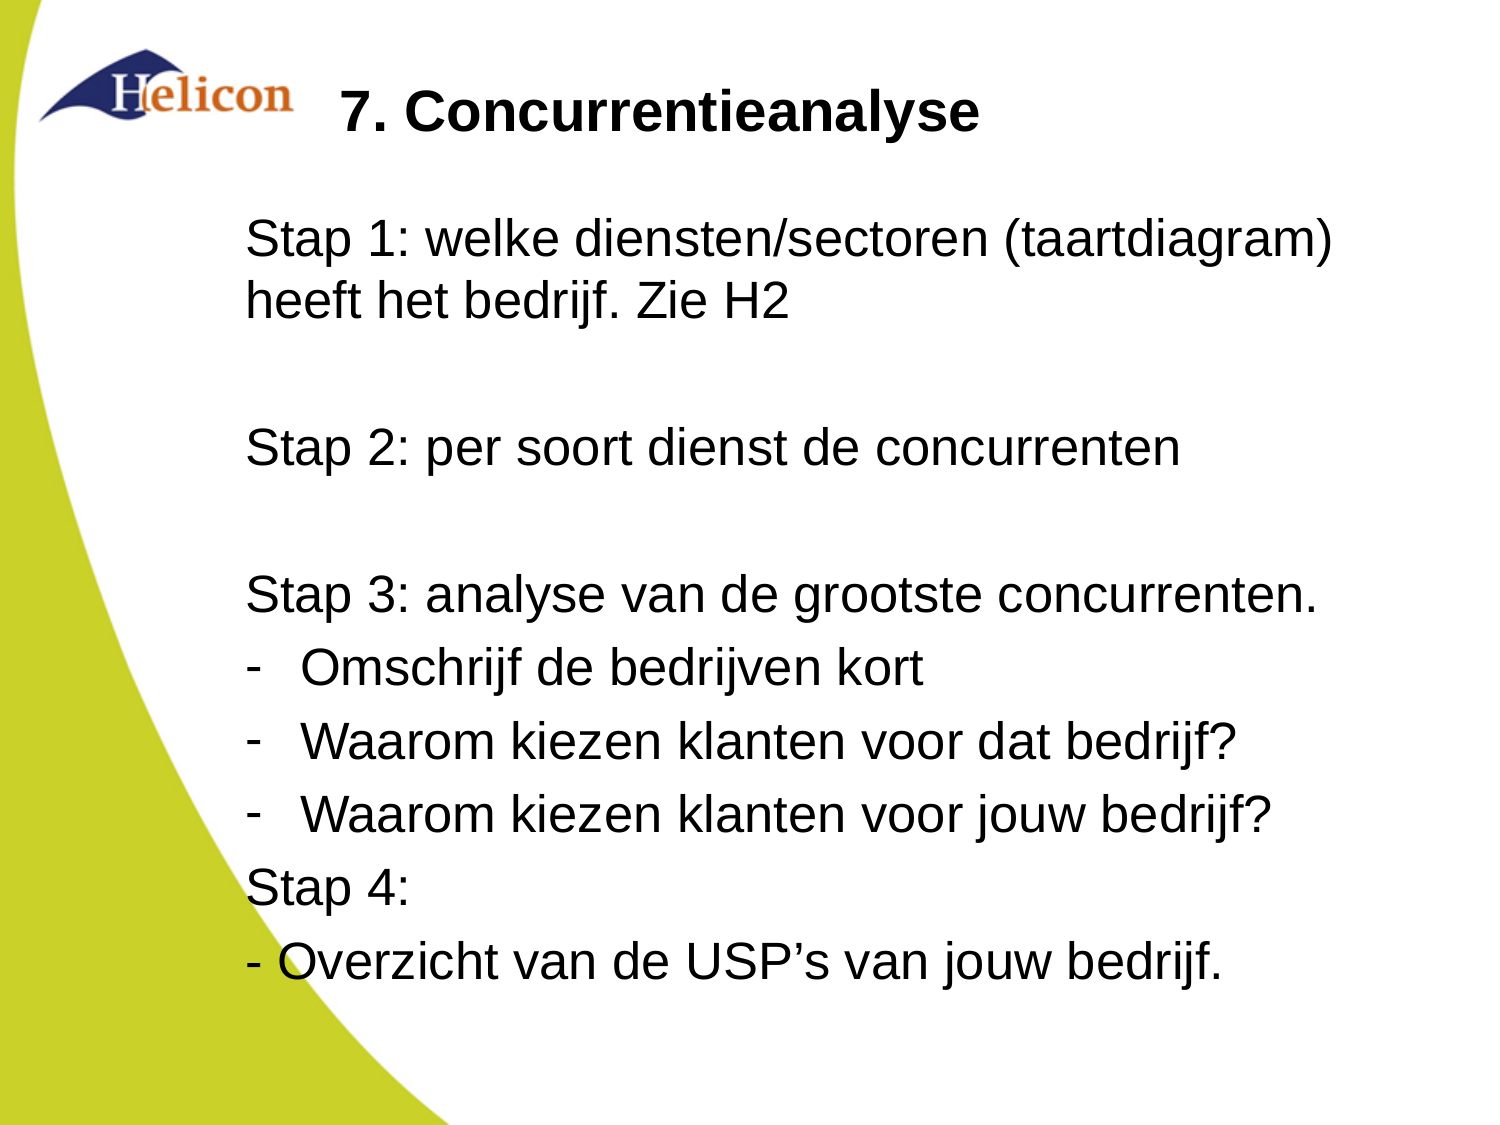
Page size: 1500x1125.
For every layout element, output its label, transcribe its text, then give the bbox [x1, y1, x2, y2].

list Stap 1: welke diensten/sectoren (taartdiagram) heeft het bedrijf. Zie H2 Stap 2: per soort dienst de concurrenten Stap 3: analyse van de grootste concurrenten. Omschrijf de bedrijven kort Waarom kiezen klanten voor dat bedrijf? Waarom kiezen klanten voor jouw bedrijf? Stap 4: - Overzicht van de USP’s van jouw bedrijf. [230, 196, 1425, 1005]
picture [0, 0, 1500, 1125]
title 7. Concurrentieanalyse [324, 54, 1415, 161]
